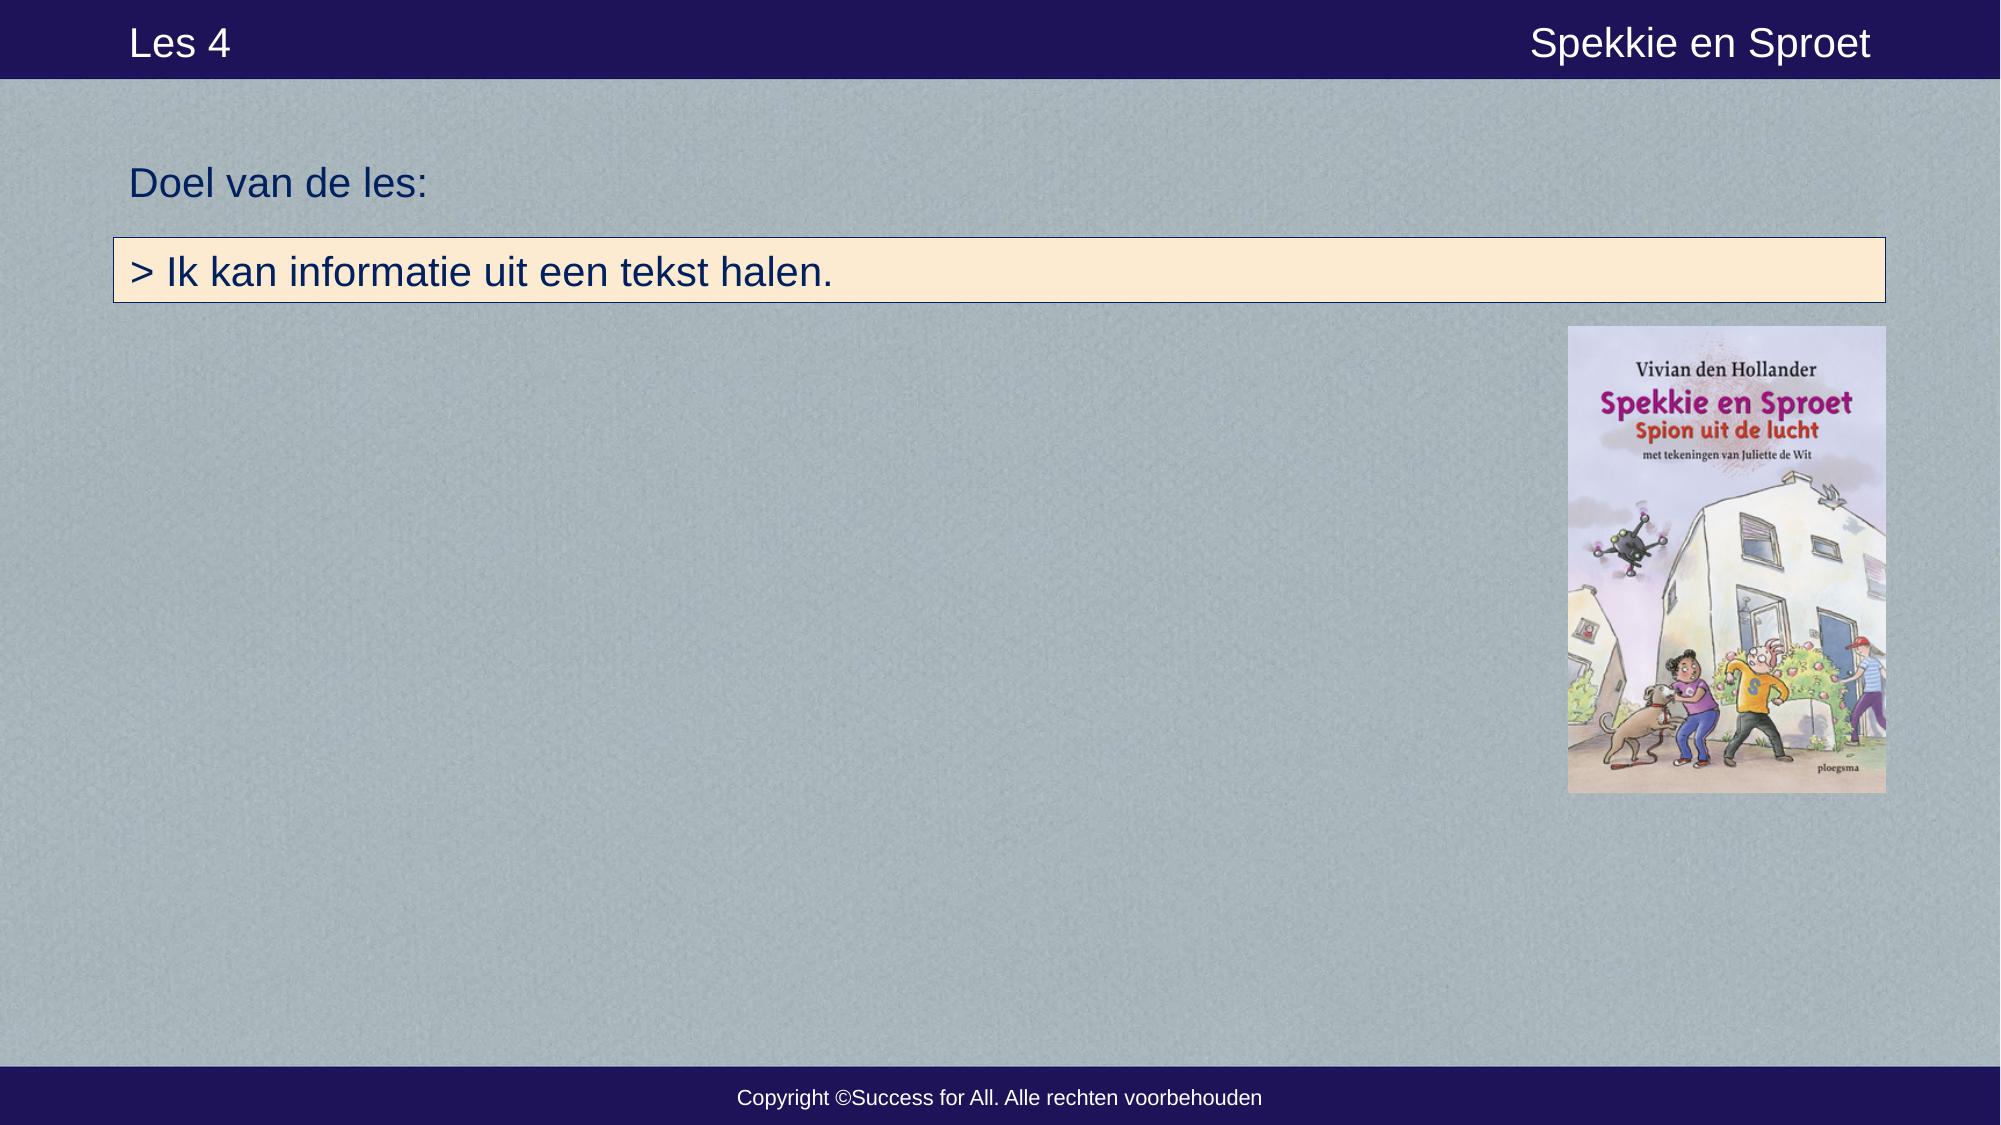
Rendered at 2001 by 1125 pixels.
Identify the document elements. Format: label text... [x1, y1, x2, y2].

text_box Spekkie en Sproet [999, 8, 1886, 73]
picture [0, 0, 2001, 1125]
text_box Doel van de les: [113, 148, 1635, 214]
text_box Les 4 [114, 8, 354, 73]
text_box Copyright ©Success for All. Alle rechten voorbehouden [0, 1076, 2000, 1125]
text_box > Ik kan informatie uit een tekst halen. [113, 237, 1886, 303]
